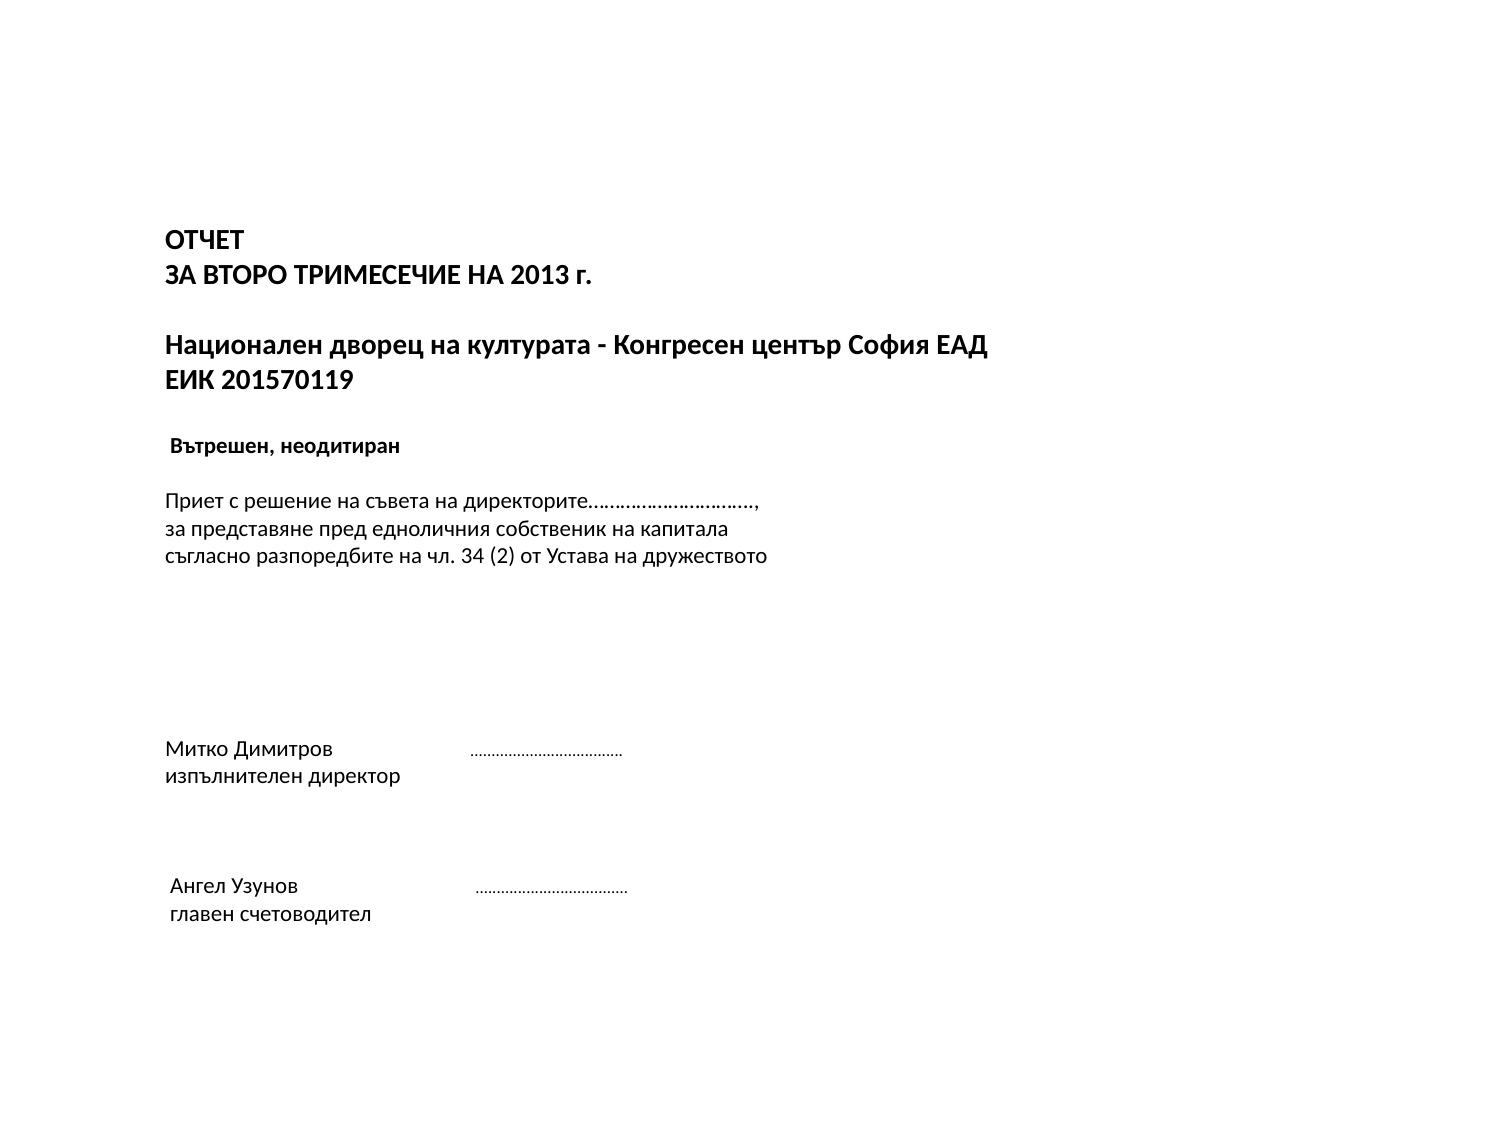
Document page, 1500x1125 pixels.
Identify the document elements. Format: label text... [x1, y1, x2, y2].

title ОТЧЕТ ЗА ВТОРО ТРИМЕСЕЧИЕ НА 2013 г. Национален дворец на културата - Конгресен център София ЕАД ЕИК 201570119 Вътрешен, неодитиран Приет с решение на съвета на директорите…………………………., за представяне пред едноличния собственик на капитала съгласно разпоредбите на чл. 34 (2) от Устава на дружеството Митко Димитров .................................... изпълнителен директор Ангел Узунов .................................... главен счетоводител [150, 108, 1375, 1038]
